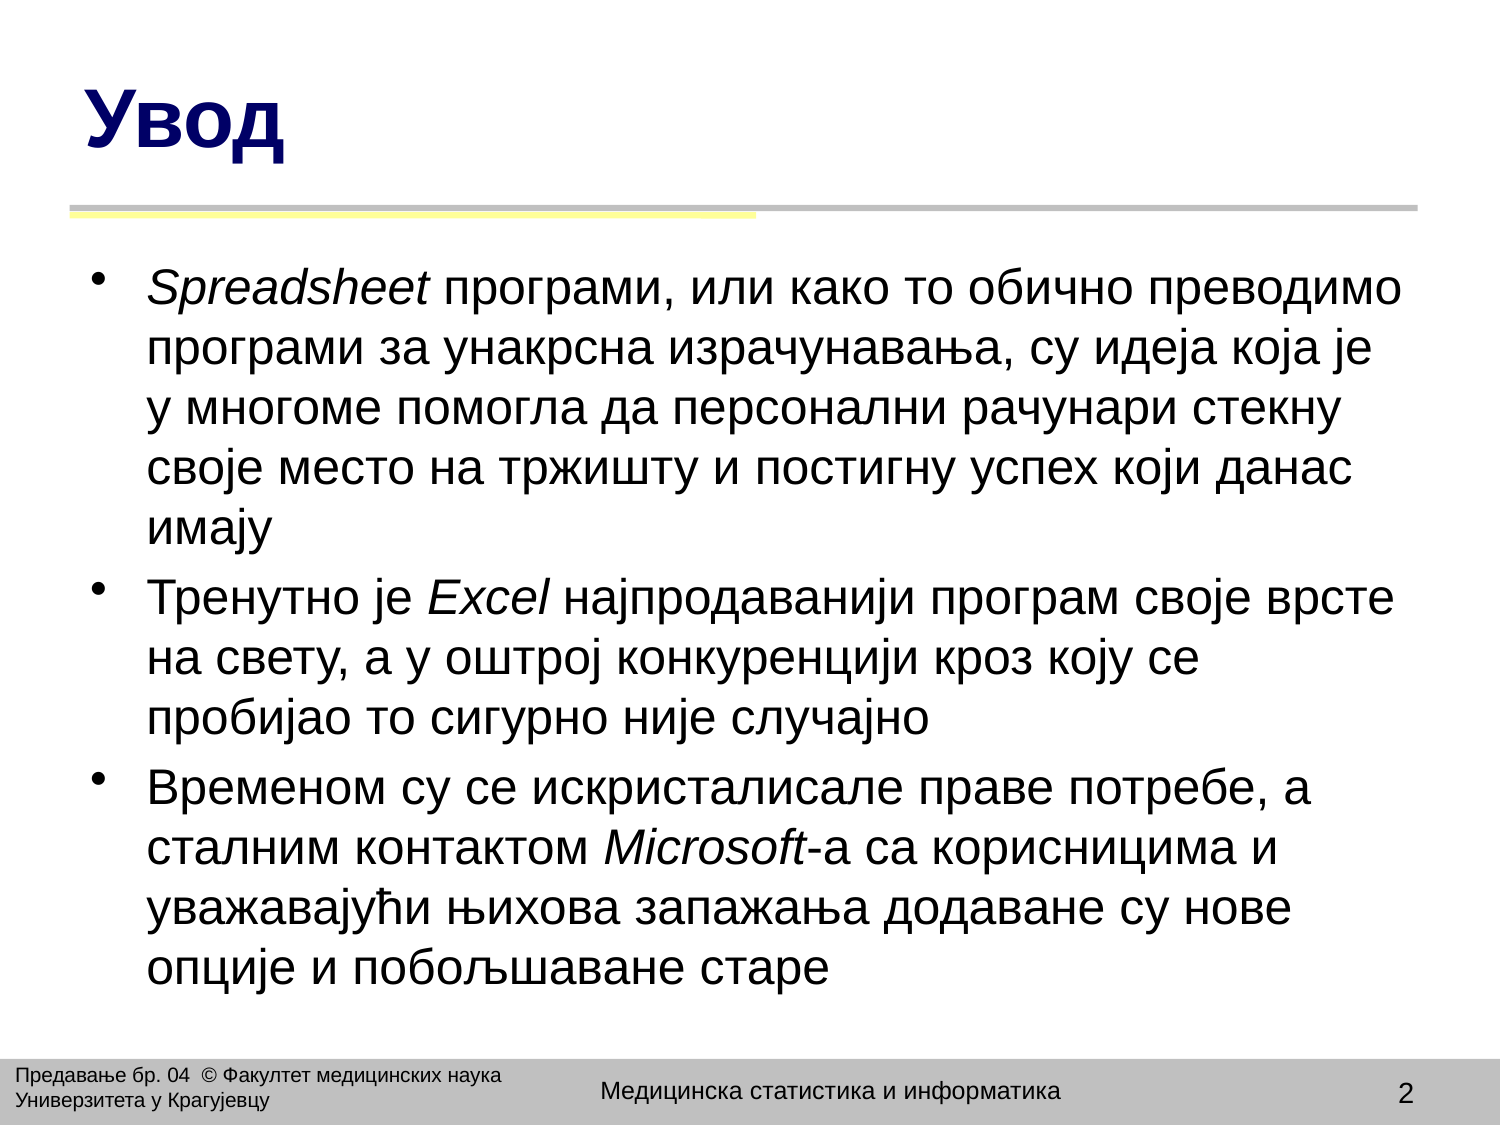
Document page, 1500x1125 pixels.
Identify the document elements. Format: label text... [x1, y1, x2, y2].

title Увод [69, 19, 1426, 208]
footer Медицинска статистика и информатика [512, 1066, 1151, 1125]
slide_number Предавање бр. 04 © Факултет медицинских наука Универзитета у Крагујевцу [0, 1053, 619, 1108]
slide_number 2 [1166, 1066, 1430, 1125]
list Spreadsheet програми, или како то обично преводимо програми за унакрсна израчунавања, су идеја која је у многоме помогла да персонални рачунари стекну своје место на тржишту и постигну успех који данас имају Тренутно је Excel најпродаванији програм своје врсте на свету, а у оштрој конкуренцији кроз коју се пробијао то сигурно није случајно Временом су се искристалисале праве потребе, а сталним контактом Microsoft-а са корисницима и уважавајући њихова запажања додаване су нове опције и побољшаване старе [74, 246, 1426, 1023]
